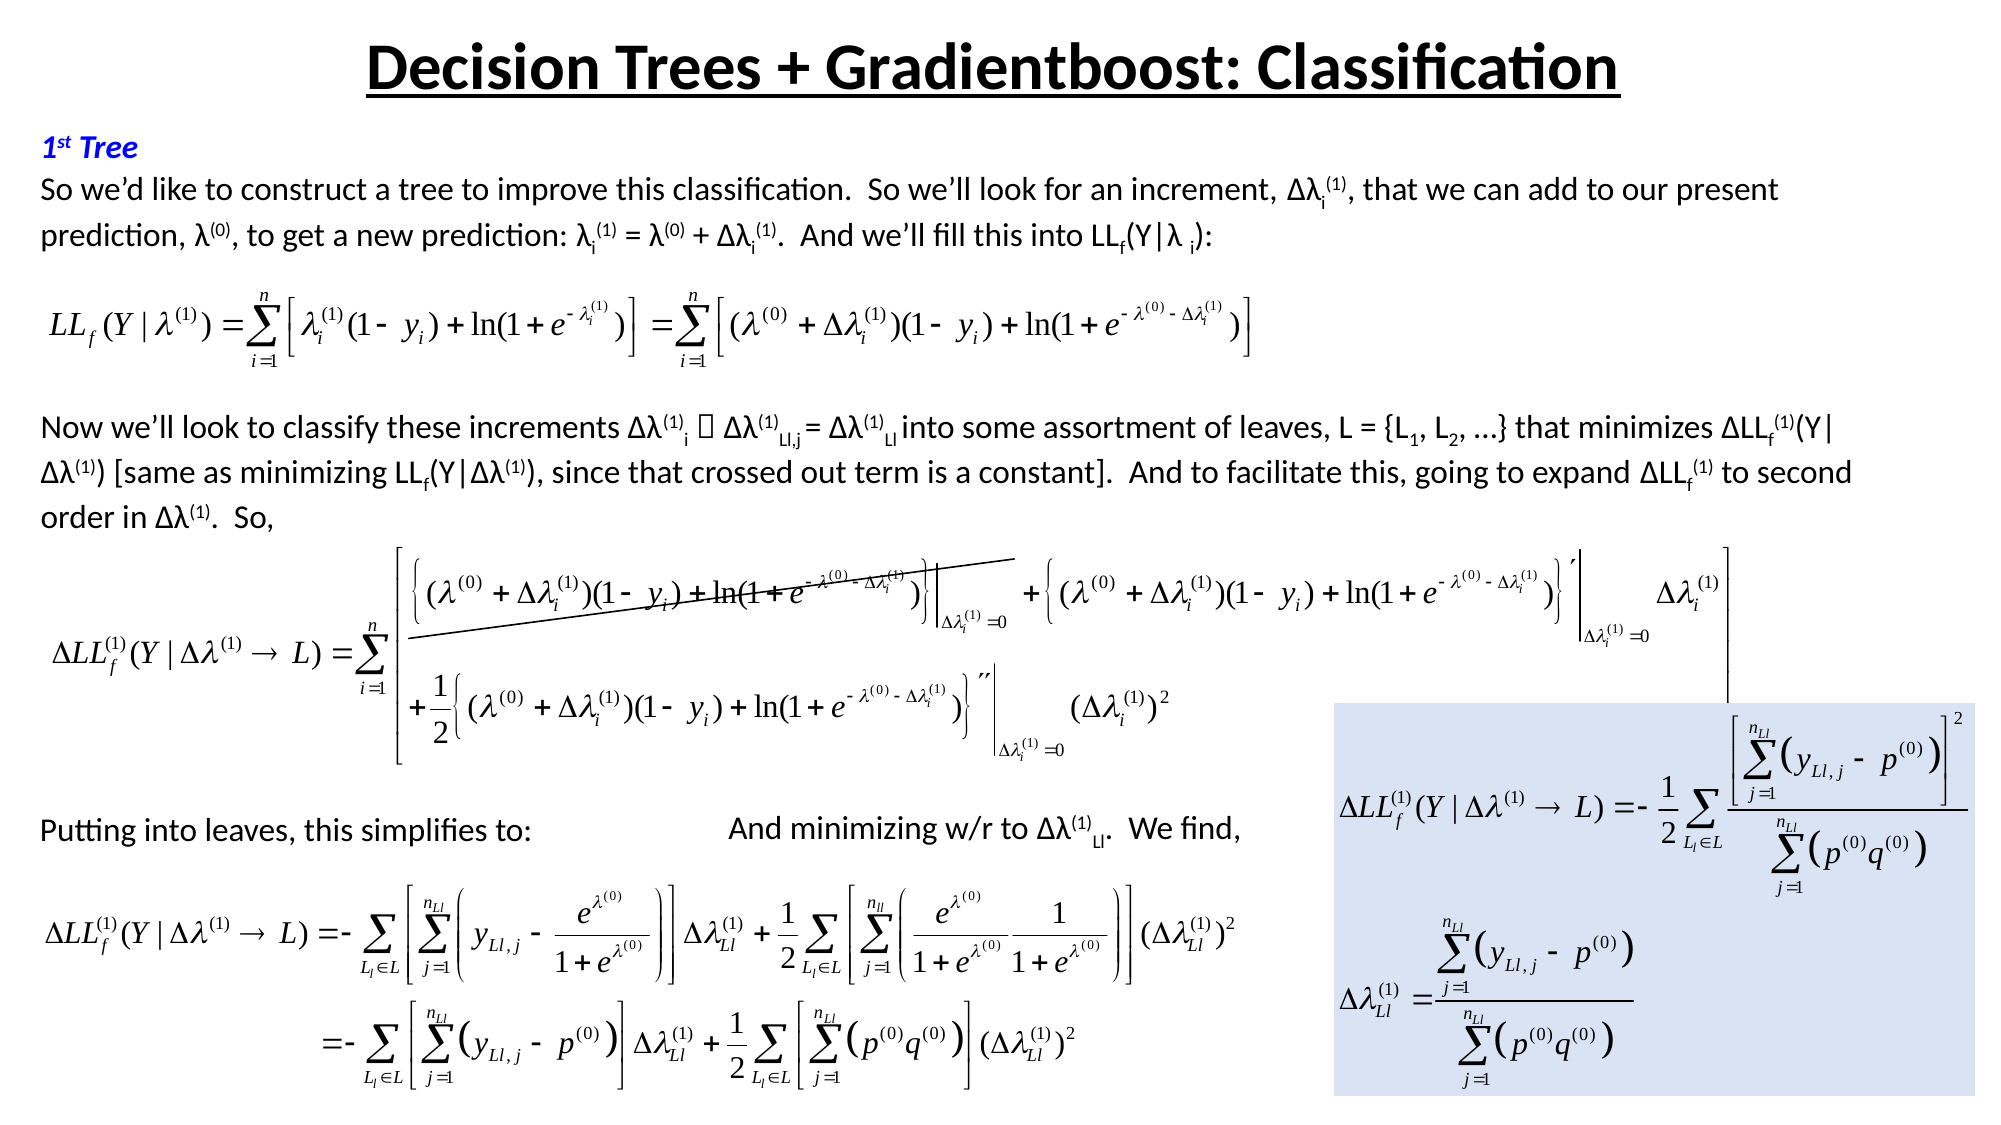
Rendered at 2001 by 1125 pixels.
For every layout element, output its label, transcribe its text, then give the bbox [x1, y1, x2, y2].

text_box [39, 879, 1247, 1097]
text_box Decision Trees + Gradientboost: Classification [351, 15, 1667, 111]
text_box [1333, 702, 1975, 1097]
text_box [46, 539, 1742, 773]
text_box 1st Tree [25, 117, 279, 160]
text_box Putting into leaves, this simplifies to: [25, 800, 589, 856]
text_box So we’d like to construct a tree to improve this classification. So we’ll look for an increment, Δλi(1), that we can add to our present prediction, λ(0), to get a new prediction: λi(1) = λ(0) + Δλi(1). And we’ll fill this into LLf(Y|λ i): [25, 160, 1892, 266]
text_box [43, 279, 1262, 375]
text_box Now we’ll look to classify these increments Δλ(1)i  Δλ(1)Ll,j = Δλ(1)Ll into some assortment of leaves, L = {L1, L2, …} that minimizes ΔLLf(1)(Y|Δλ(1)) [same as minimizing LLf(Y|Δλ(1)), since that crossed out term is a constant]. And to facilitate this, going to expand ΔLLf(1) to second order in Δλ(1). So, [25, 397, 1909, 543]
text_box And minimizing w/r to Δλ(1)Ll. We find, [713, 799, 1304, 860]
